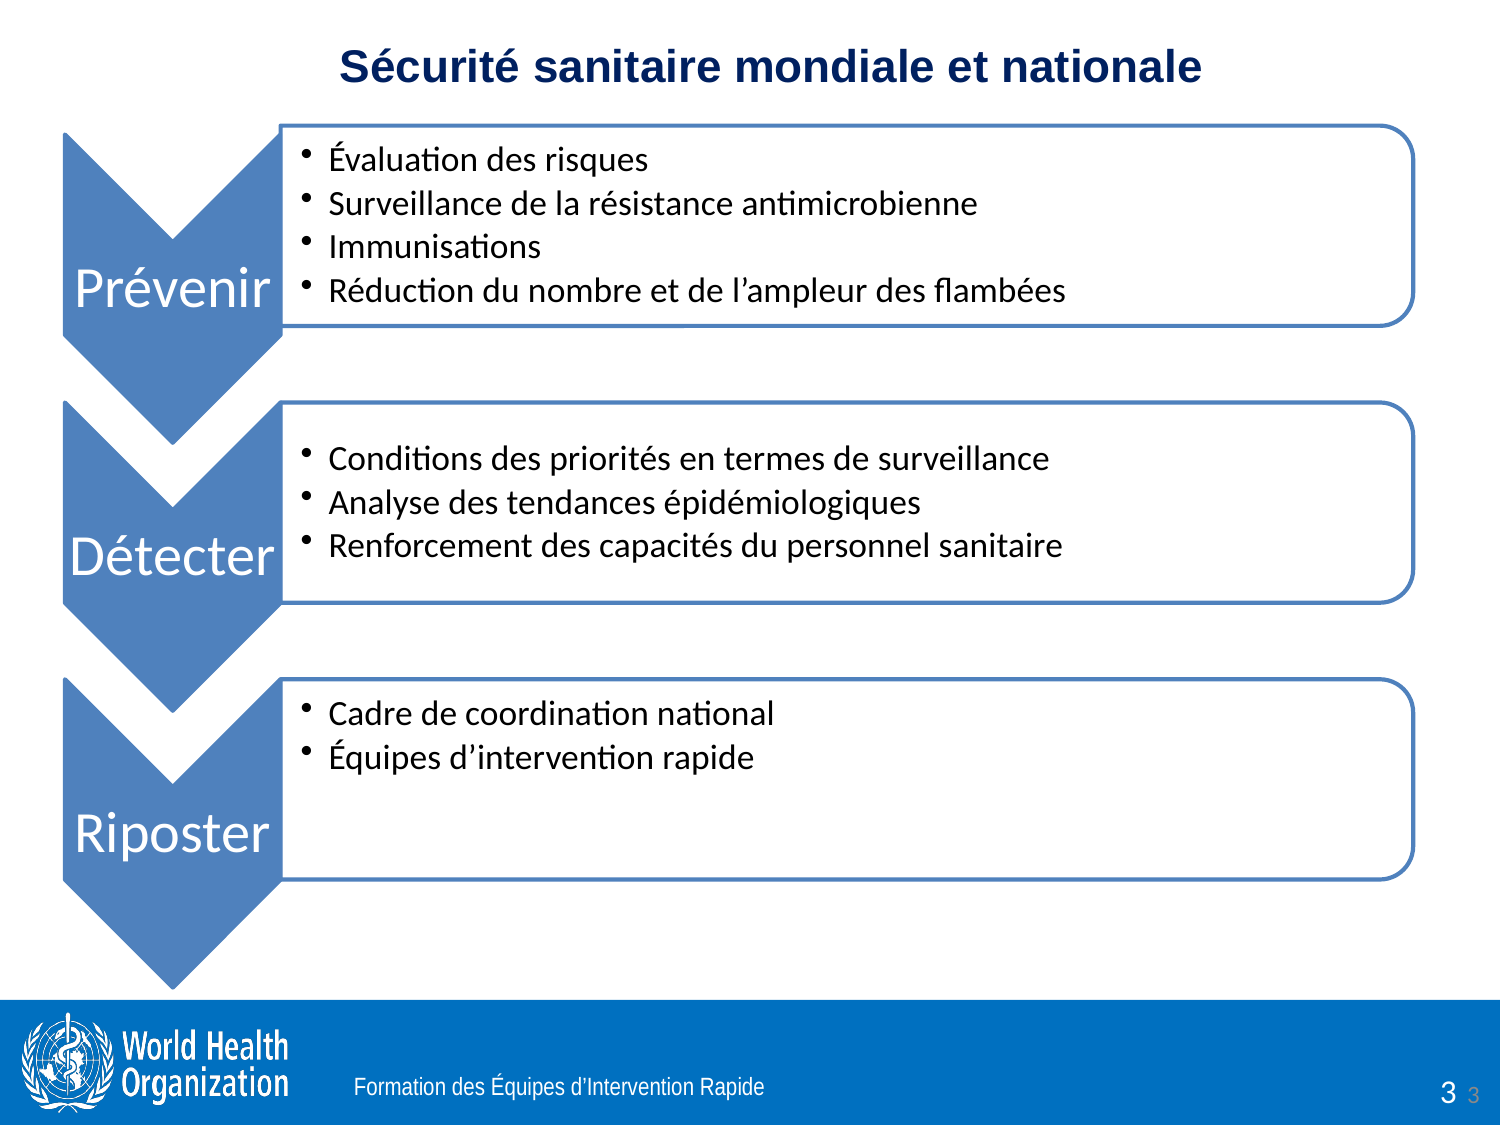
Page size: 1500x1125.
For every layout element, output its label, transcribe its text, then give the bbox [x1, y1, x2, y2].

slide_number 3 [1394, 1063, 1495, 1124]
title Sécurité sanitaire mondiale et nationale [324, 2, 1365, 99]
picture [21, 1012, 288, 1113]
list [64, 125, 1414, 988]
